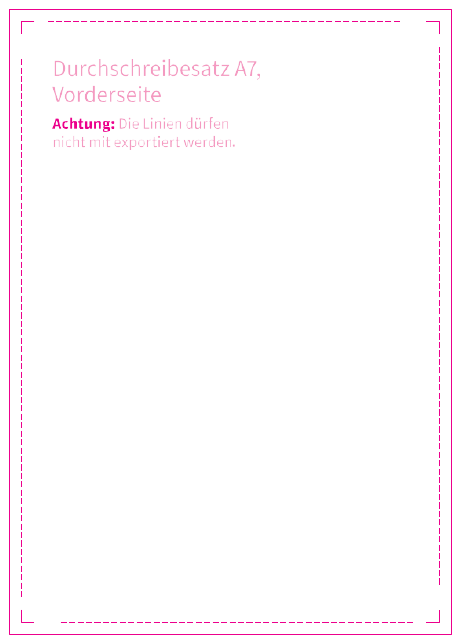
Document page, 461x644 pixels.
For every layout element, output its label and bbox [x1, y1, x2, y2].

text_box [8, 8, 453, 636]
